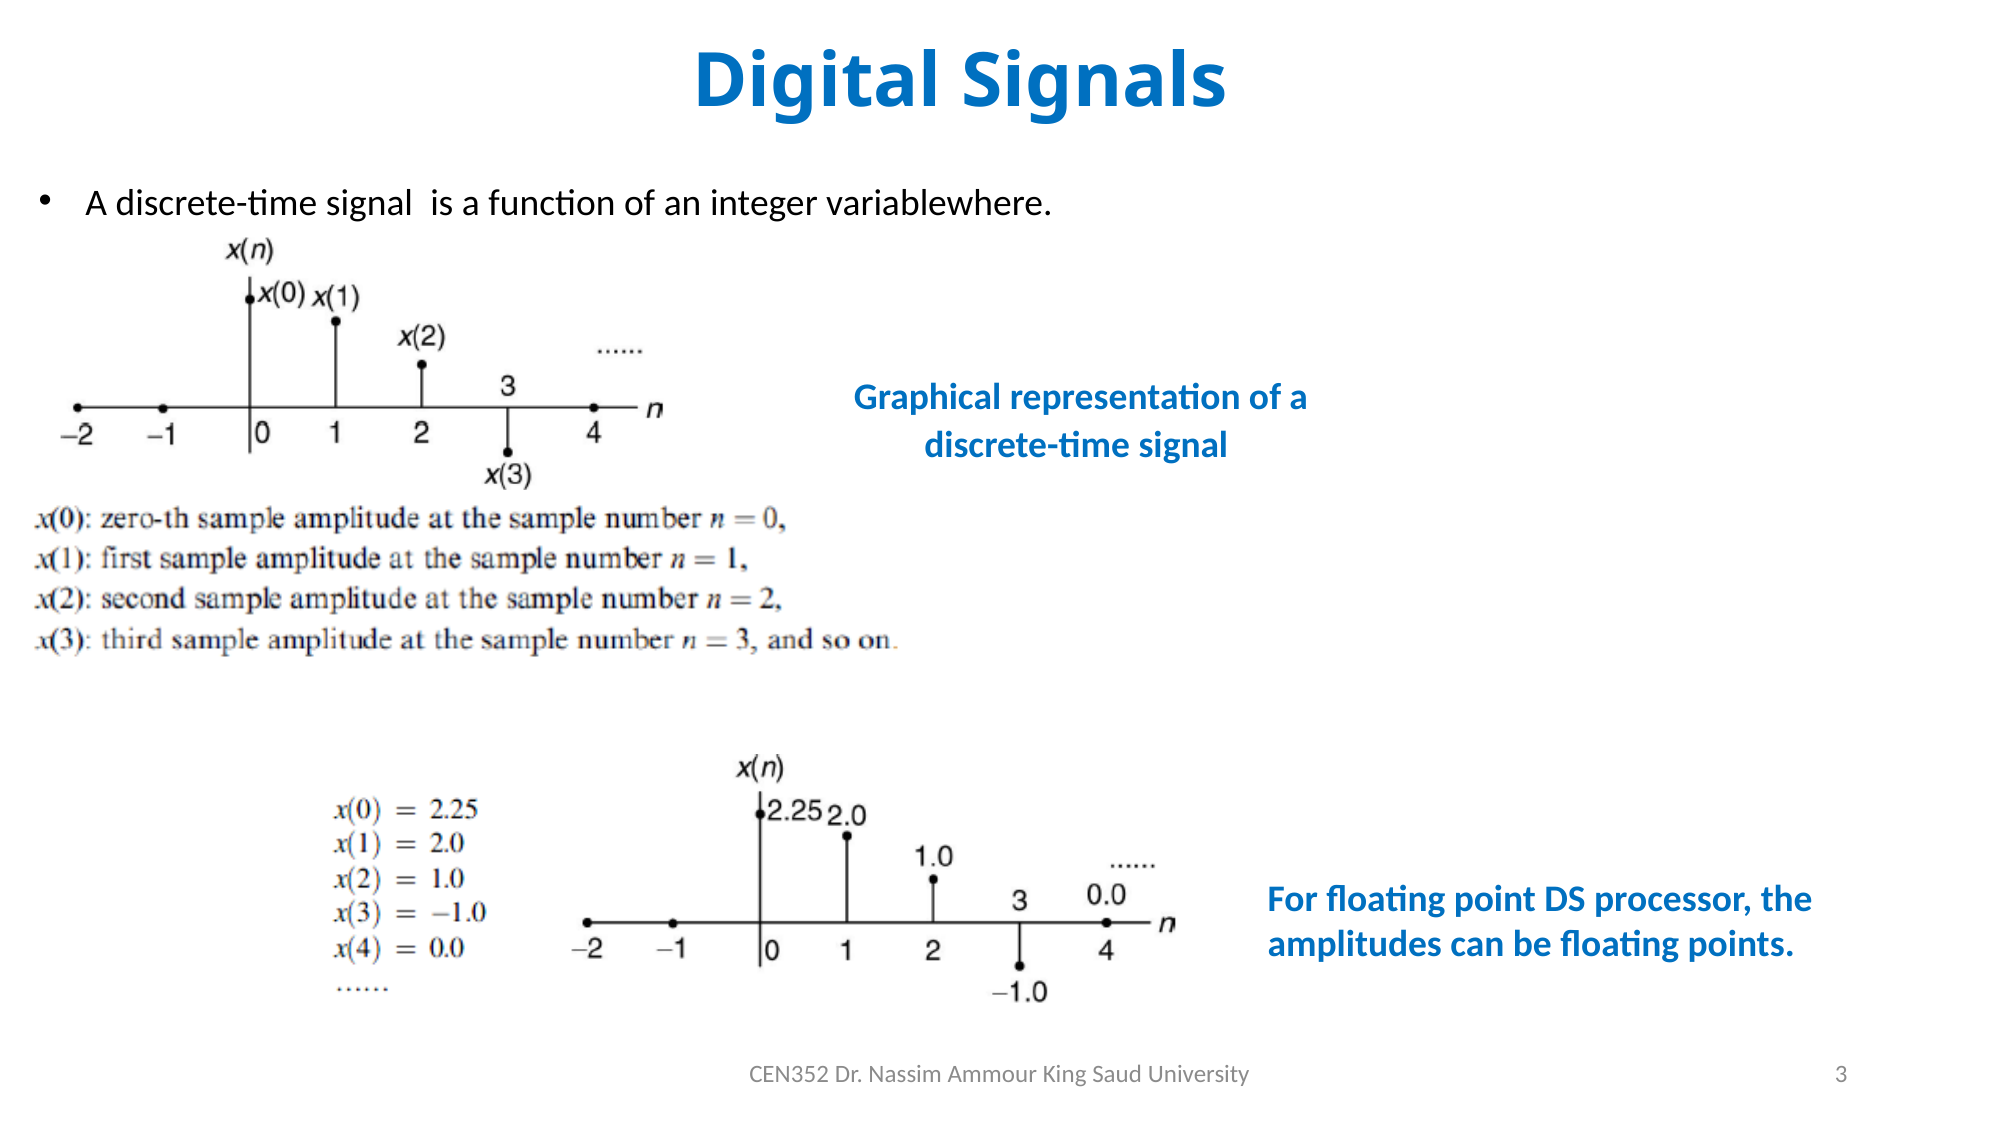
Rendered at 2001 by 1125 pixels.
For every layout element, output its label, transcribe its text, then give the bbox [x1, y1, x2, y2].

picture [23, 230, 914, 665]
slide_number 3 [1412, 1042, 1863, 1103]
text_box For floating point DS processor, the amplitudes can be floating points. [1253, 866, 1920, 972]
text_box Digital Signals [677, 24, 1243, 129]
picture [561, 754, 1188, 1009]
picture [324, 785, 496, 1008]
footer CEN352 Dr. Nassim Ammour King Saud University [662, 1042, 1338, 1103]
